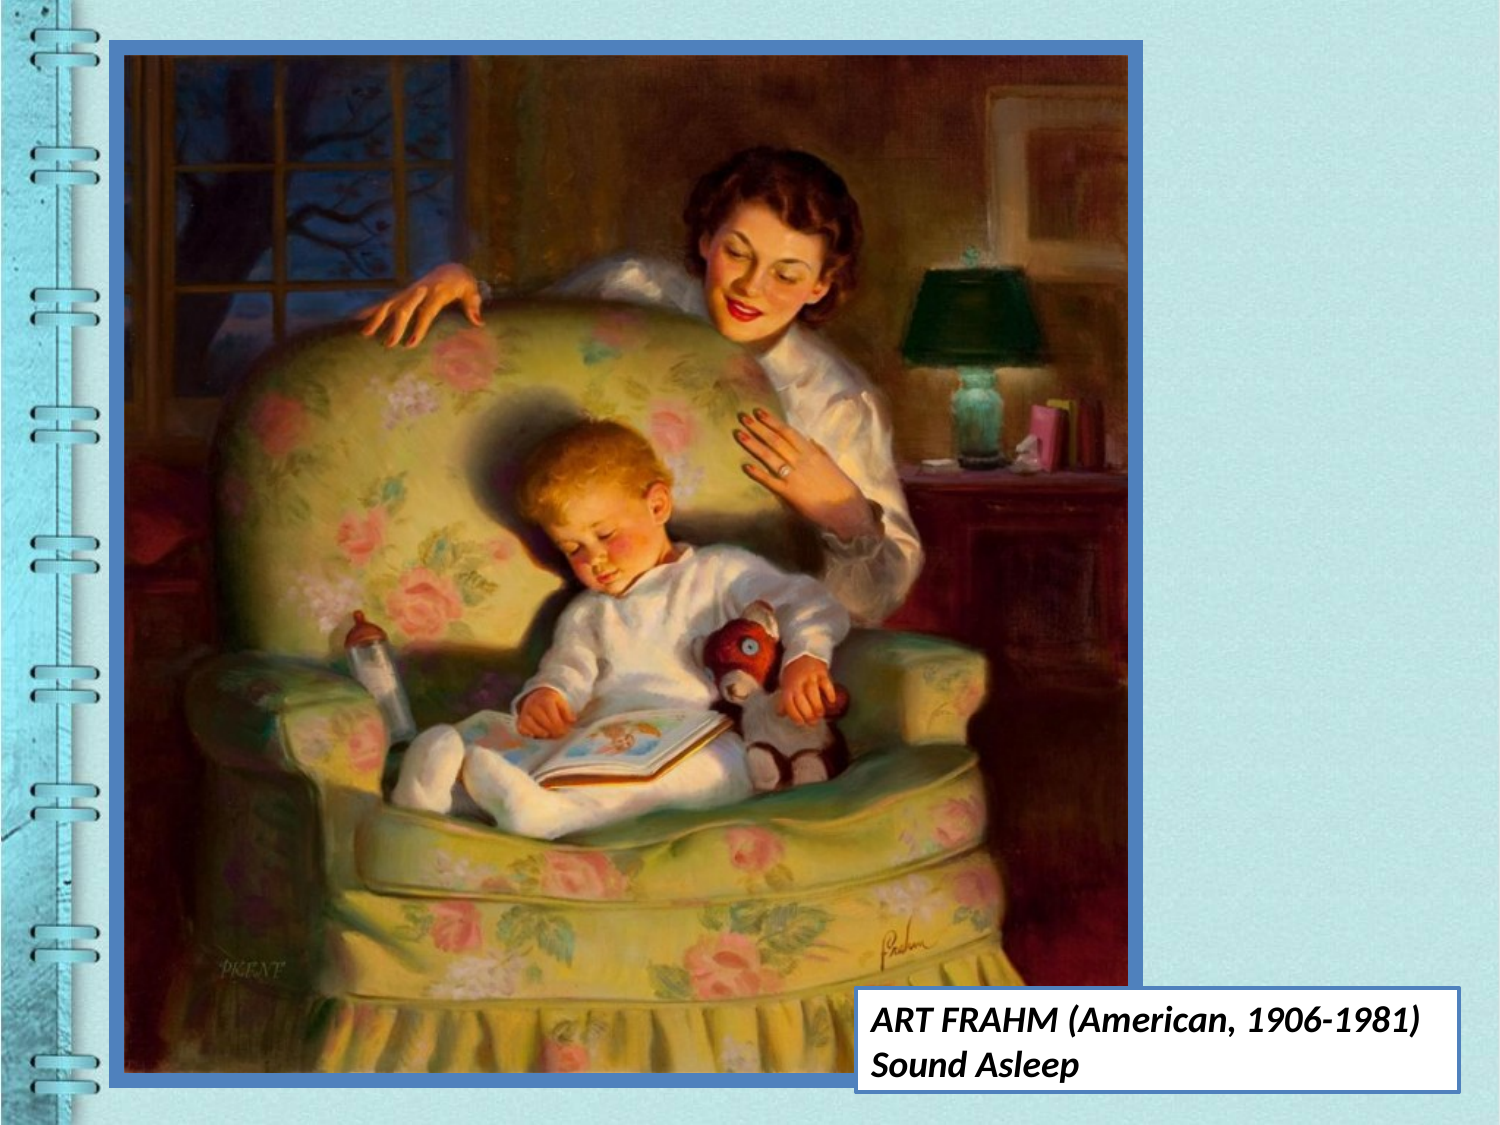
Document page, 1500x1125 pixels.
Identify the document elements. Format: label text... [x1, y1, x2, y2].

text_box ART FRAHM (American, 1906-1981) Sound Asleep [854, 986, 1461, 1094]
picture [0, 0, 1500, 1125]
